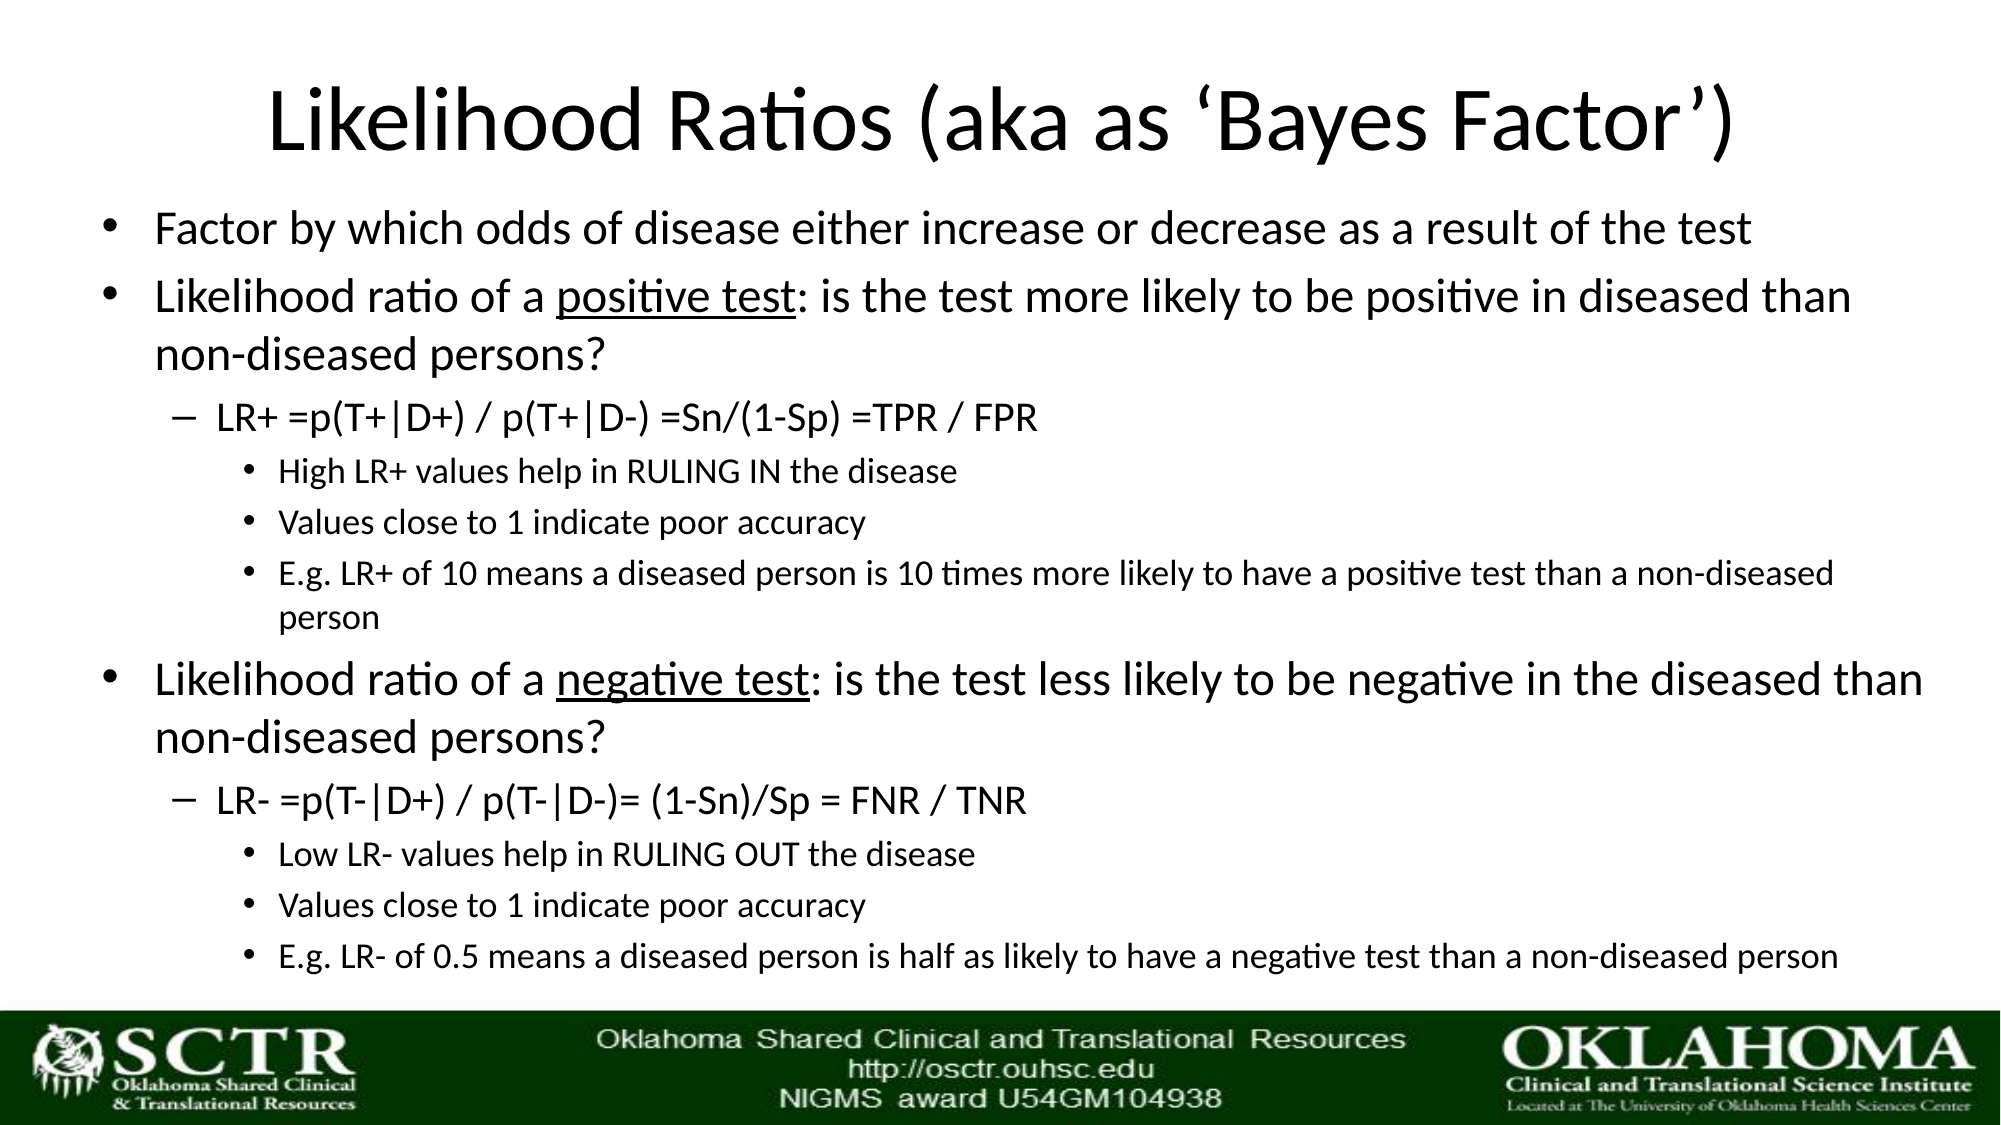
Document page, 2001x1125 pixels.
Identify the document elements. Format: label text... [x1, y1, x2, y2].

title Likelihood Ratios (aka as ‘Bayes Factor’) [103, 40, 1904, 188]
picture [0, 0, 2001, 1125]
list Factor by which odds of disease either increase or decrease as a result of the test Likelihood ratio of a positive test: is the test more likely to be positive in diseased than non-diseased persons? LR+ =p(T+|D+) / p(T+|D-) =Sn/(1-Sp) =TPR / FPR High LR+ values help in RULING IN the disease Values close to 1 indicate poor accuracy E.g. LR+ of 10 means a diseased person is 10 times more likely to have a positive test than a non-diseased person Likelihood ratio of a negative test: is the test less likely to be negative in the diseased than non-diseased persons? LR- =p(T-|D+) / p(T-|D-)= (1-Sn)/Sp = FNR / TNR Low LR- values help in RULING OUT the disease Values close to 1 indicate poor accuracy E.g. LR- of 0.5 means a diseased person is half as likely to have a negative test than a non-diseased person [86, 188, 1949, 984]
